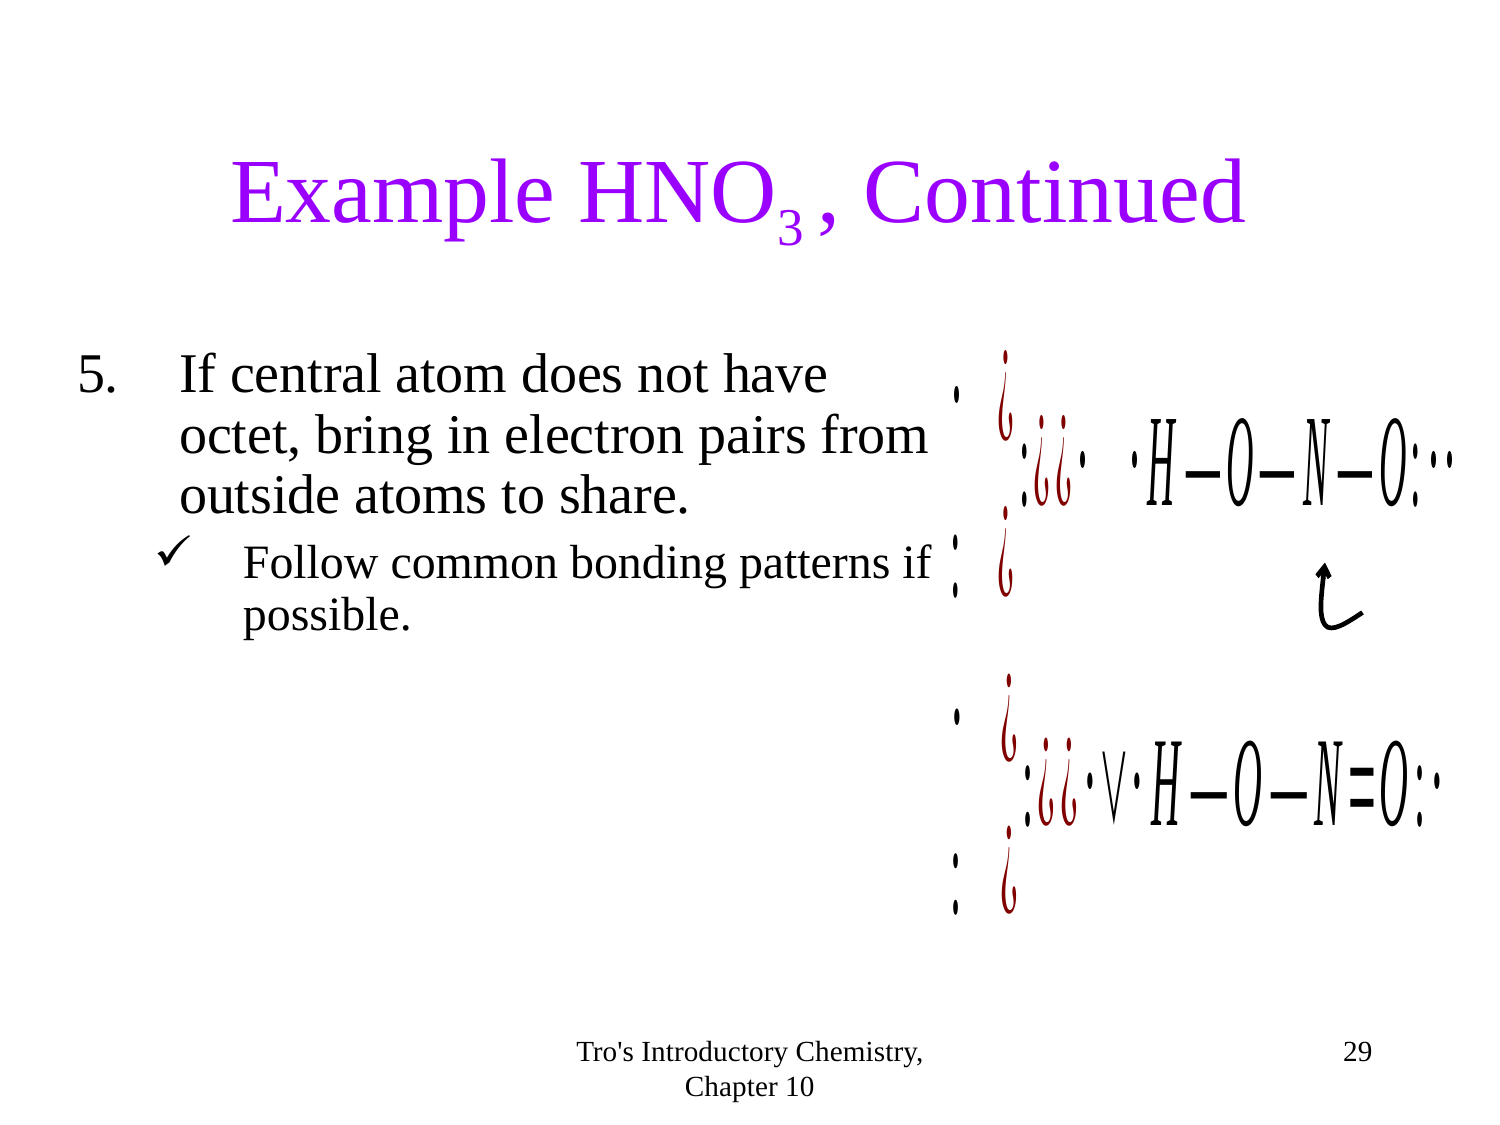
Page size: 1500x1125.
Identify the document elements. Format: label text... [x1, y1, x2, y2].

text_box Example HNO3 , Continued [112, 99, 1388, 288]
text_box [1316, 562, 1363, 629]
text_box 5. If central atom does not have octet, bring in electron pairs from outside atoms to share. Follow common bonding patterns if possible. [62, 337, 963, 650]
text_box Tro's Introductory Chemistry, Chapter 10 [549, 1024, 950, 1100]
text_box 28 [1074, 1024, 1388, 1100]
